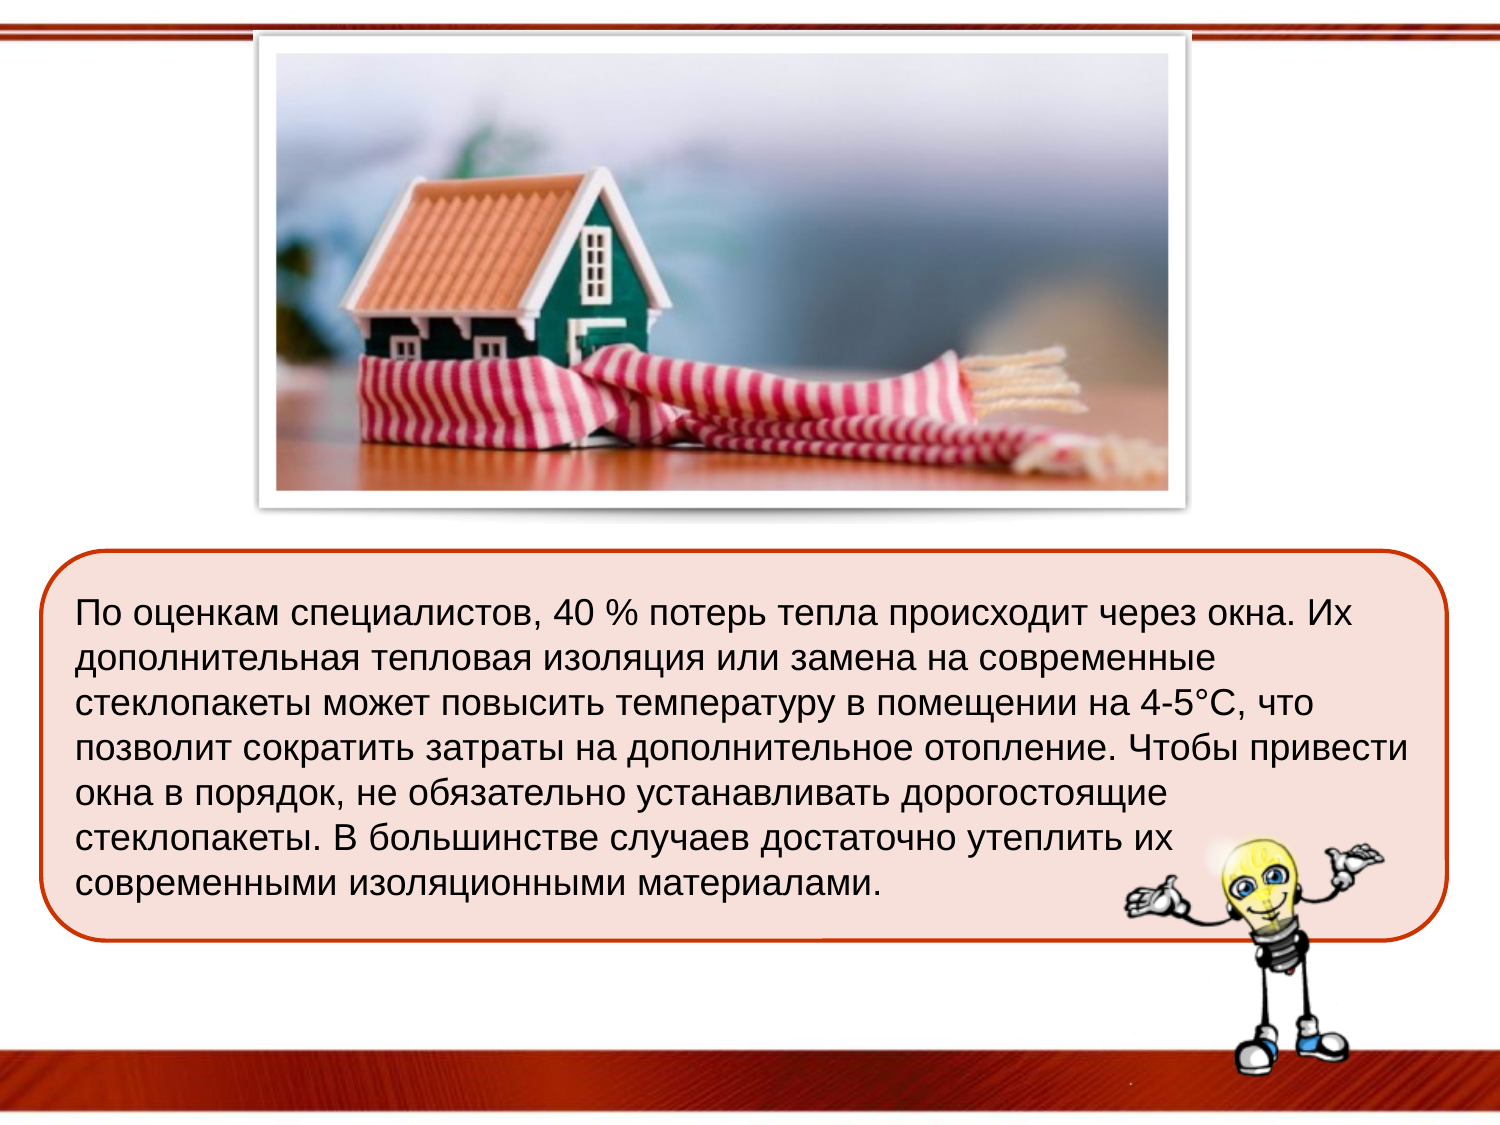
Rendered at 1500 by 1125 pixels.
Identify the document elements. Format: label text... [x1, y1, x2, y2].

picture [0, 0, 1500, 1125]
text_box По оценкам специалистов, 40 % потерь тепла происходит через окна. Их дополнительная тепловая изоляция или замена на современные стеклопакеты может повысить температуру в помещении на 4-5°С, что позволит сократить затраты на дополнительное отопление. Чтобы привести окна в порядок, не обязательно устанавливать дорогостоящие стеклопакеты. В большинстве случаев достаточно утеплить их современными изоляционными материалами. [39, 548, 1449, 943]
